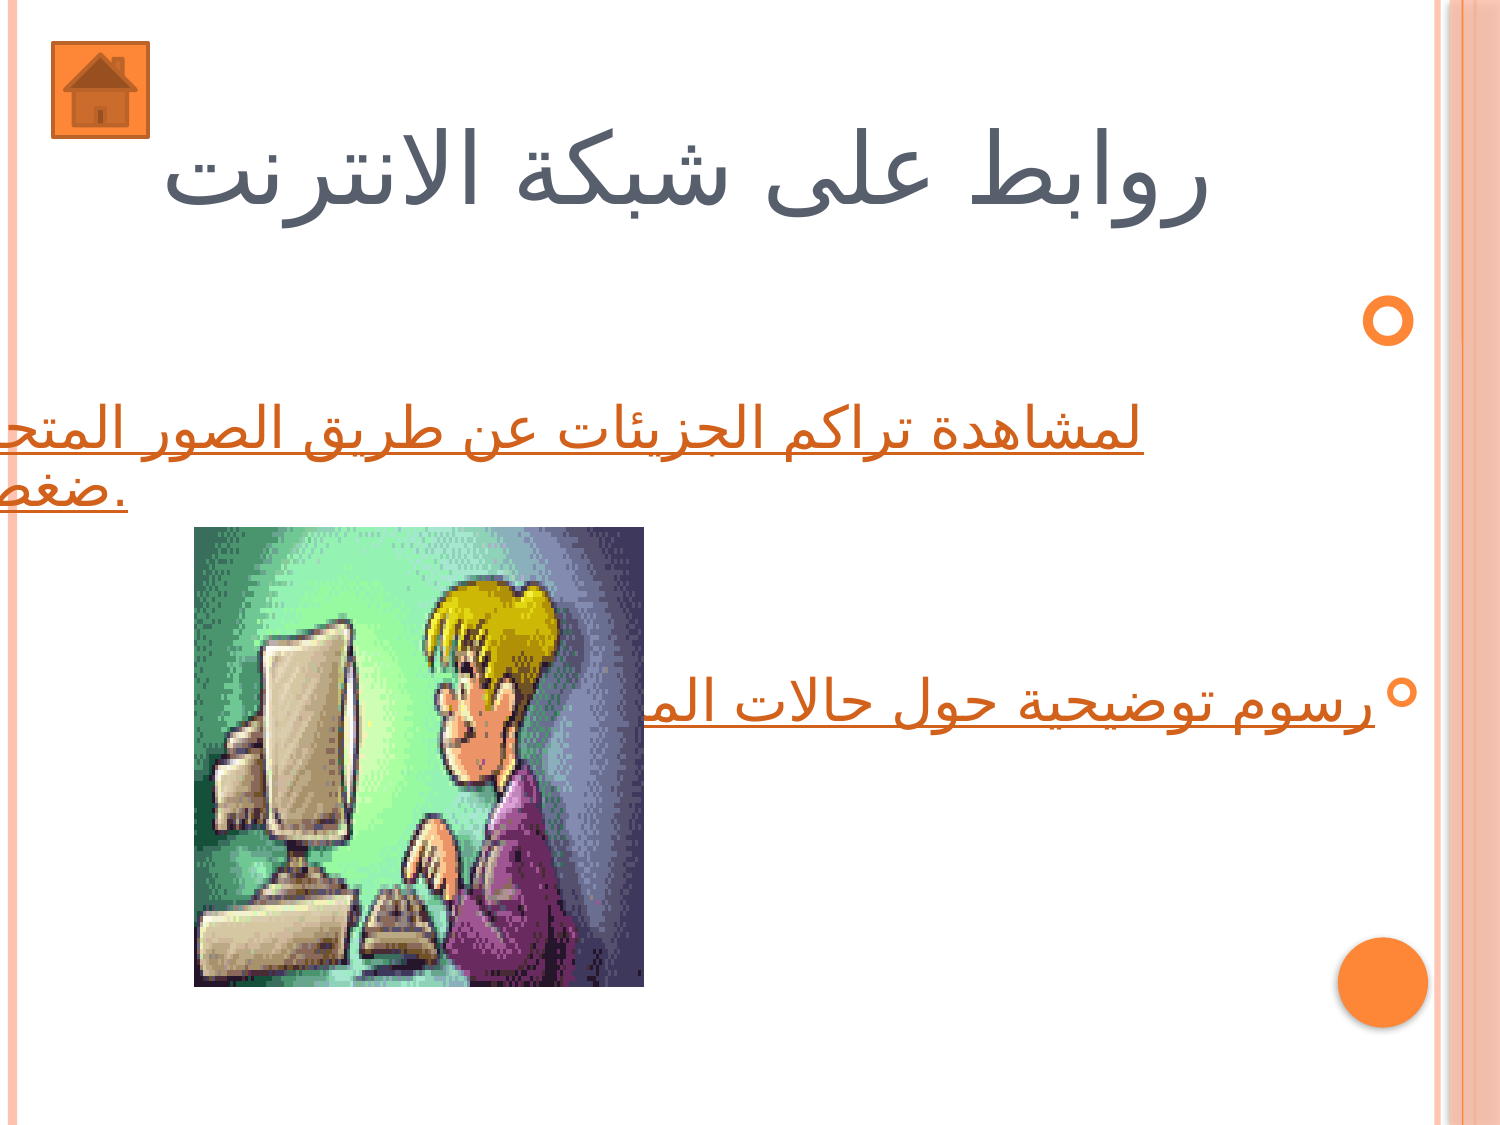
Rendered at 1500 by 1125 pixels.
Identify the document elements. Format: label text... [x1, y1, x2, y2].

picture [194, 526, 645, 988]
list لمشاهدة تراكم الجزيئات عن طريق الصور المتحركة اضغط هنا. رسوم توضيحية حول حالات المادة [75, 262, 1436, 1062]
text_box [51, 41, 150, 139]
title روابط على شبكة الانترنت [75, 45, 1300, 233]
